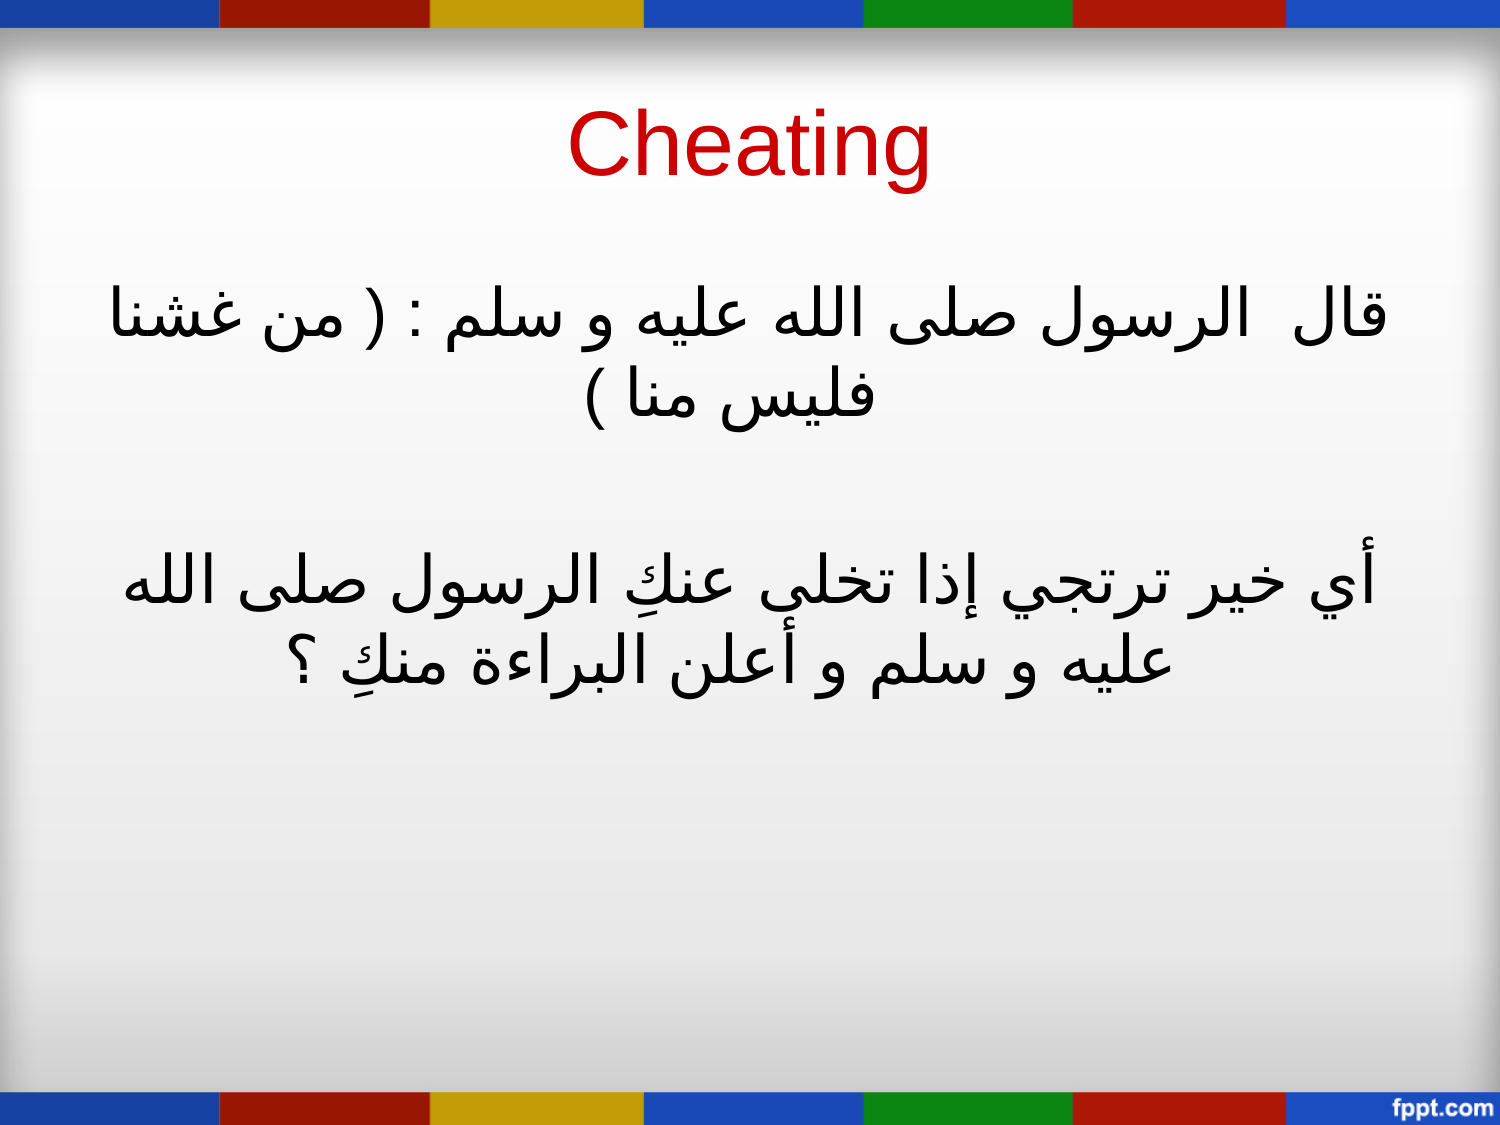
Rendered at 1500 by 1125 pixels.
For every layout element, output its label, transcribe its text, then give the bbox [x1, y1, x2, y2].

list قال الرسول صلى الله عليه و سلم : ( من غشنا فليس منا ) أي خير ترتجي إذا تخلى عنكِ الرسول صلى الله عليه و سلم و أعلن البراءة منكِ ؟ [74, 262, 1426, 1006]
title Cheating [74, 44, 1426, 233]
picture [0, 0, 1500, 1125]
